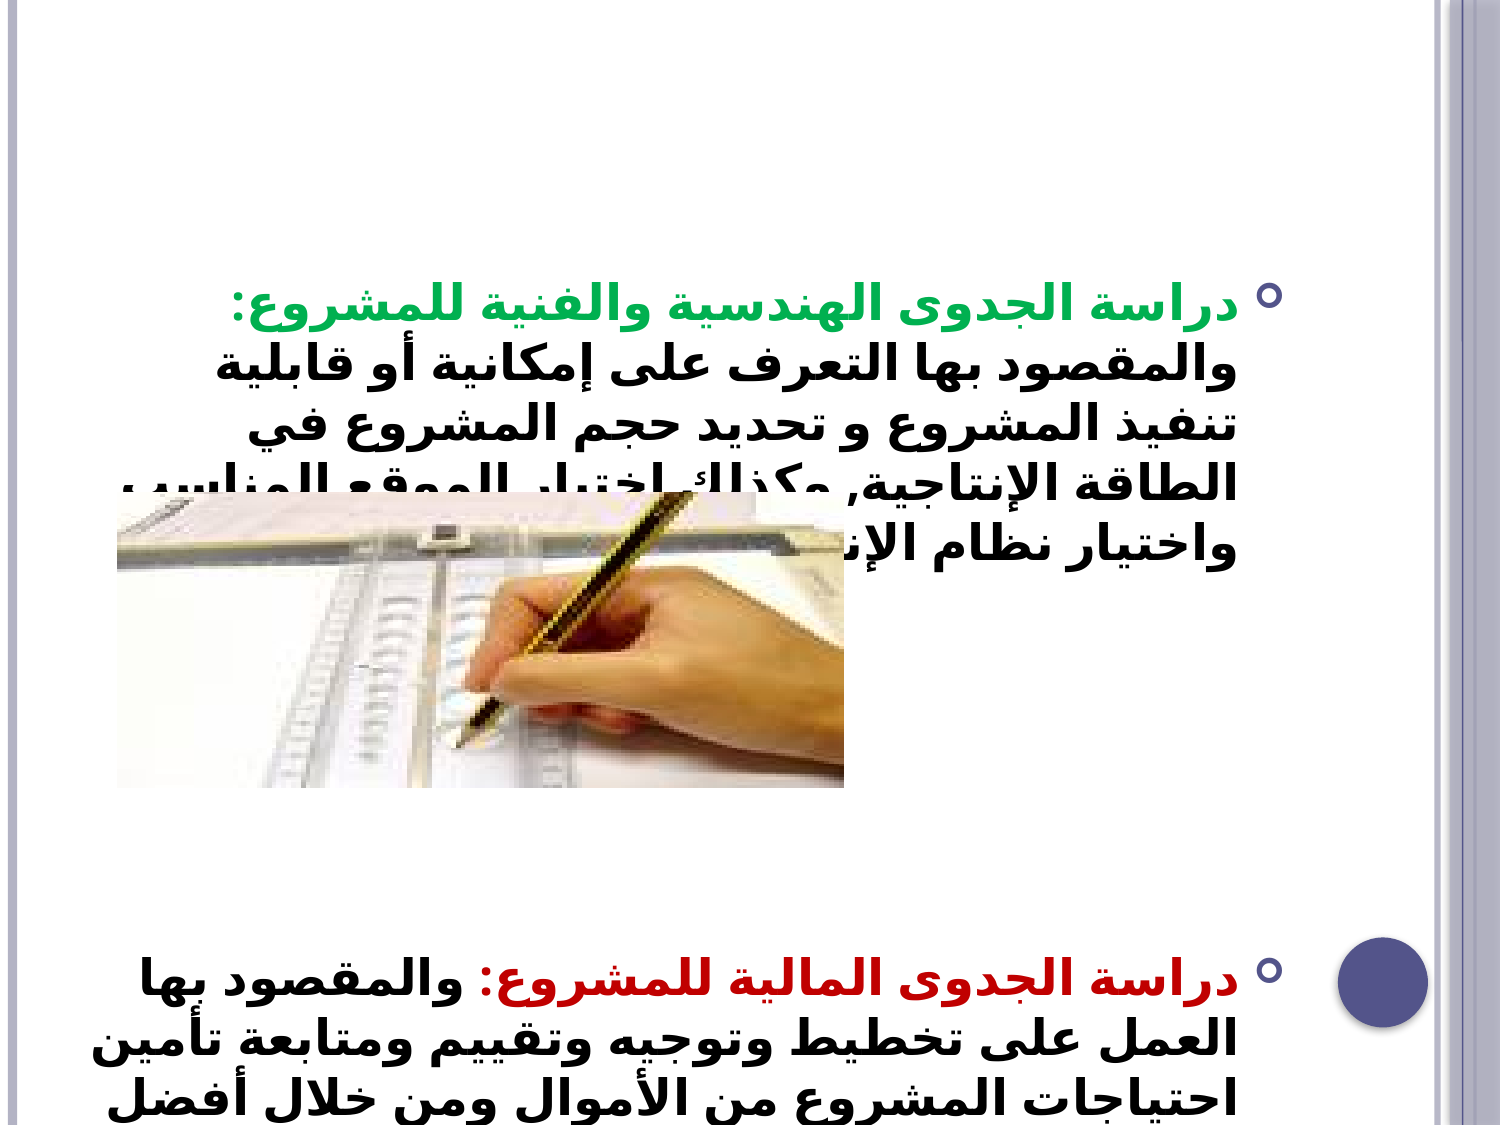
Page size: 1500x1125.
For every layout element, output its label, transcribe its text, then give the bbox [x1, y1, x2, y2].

list دراسة الجدوى الهندسية والفنية للمشروع: والمقصود بها التعرف على إمكانية أو قابلية تنفيذ المشروع و تحديد حجم المشروع في الطاقة الإنتاجية, وكذلك اختيار الموقع المناسب واختيار نظام الإنتاج.(السلع) دراسة الجدوى المالية للمشروع: والمقصود بها العمل على تخطيط وتوجيه وتقييم ومتابعة تأمين احتياجات المشروع من الأموال ومن خلال أفضل مصدر تمويلي. [75, 262, 1300, 1062]
picture [116, 491, 845, 788]
